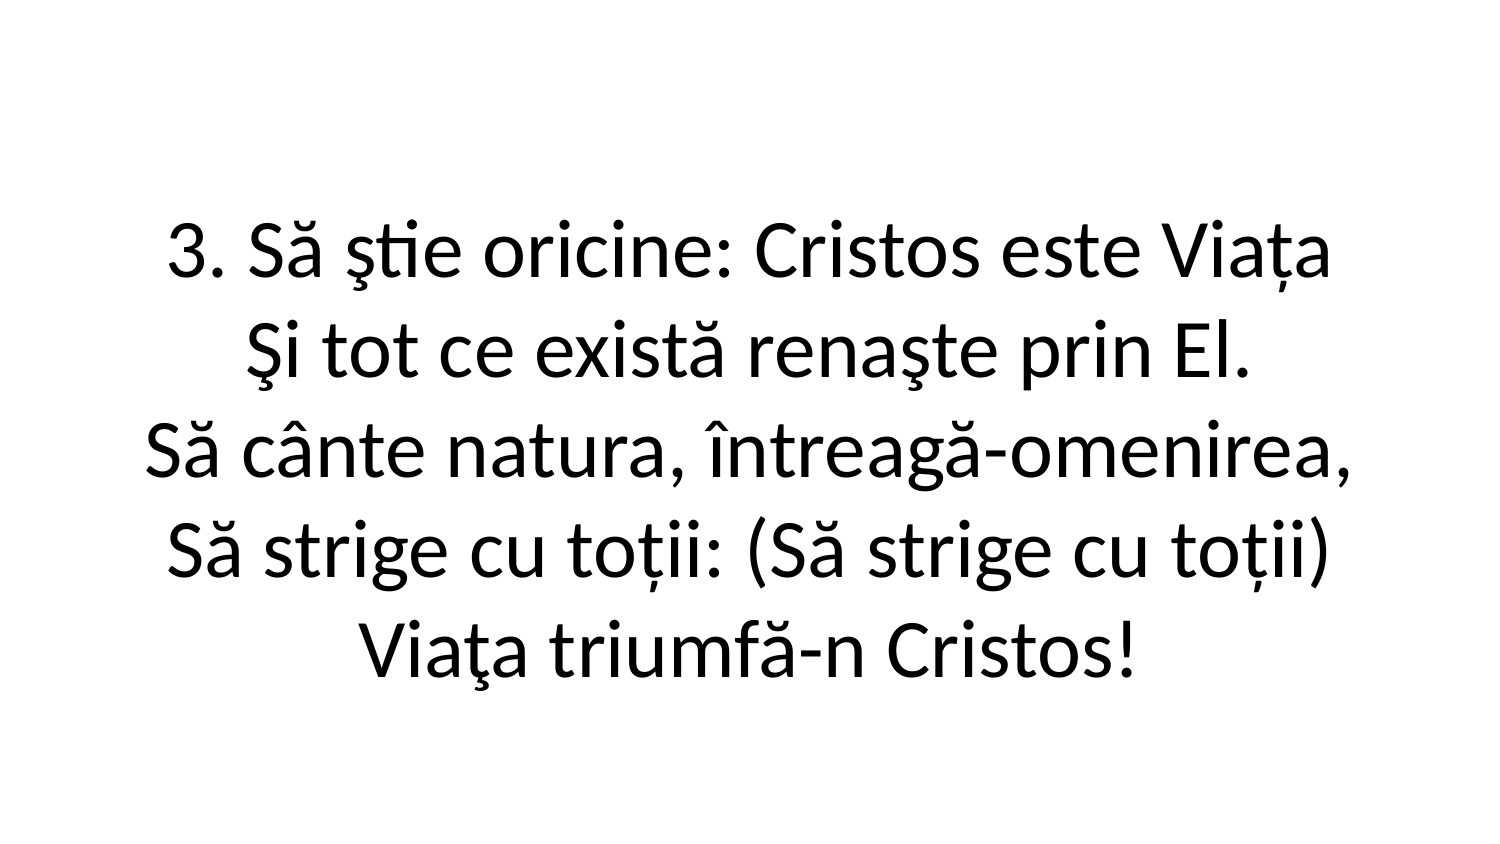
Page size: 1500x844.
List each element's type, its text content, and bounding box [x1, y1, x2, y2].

text_box 3. Să ştie oricine: Cristos este Viața Şi tot ce există renaşte prin El. Să cânte natura, întreagă-omenirea, Să strige cu toții: (Să strige cu toții) Viaţa triumfă-n Cristos! [129, 142, 1371, 702]
